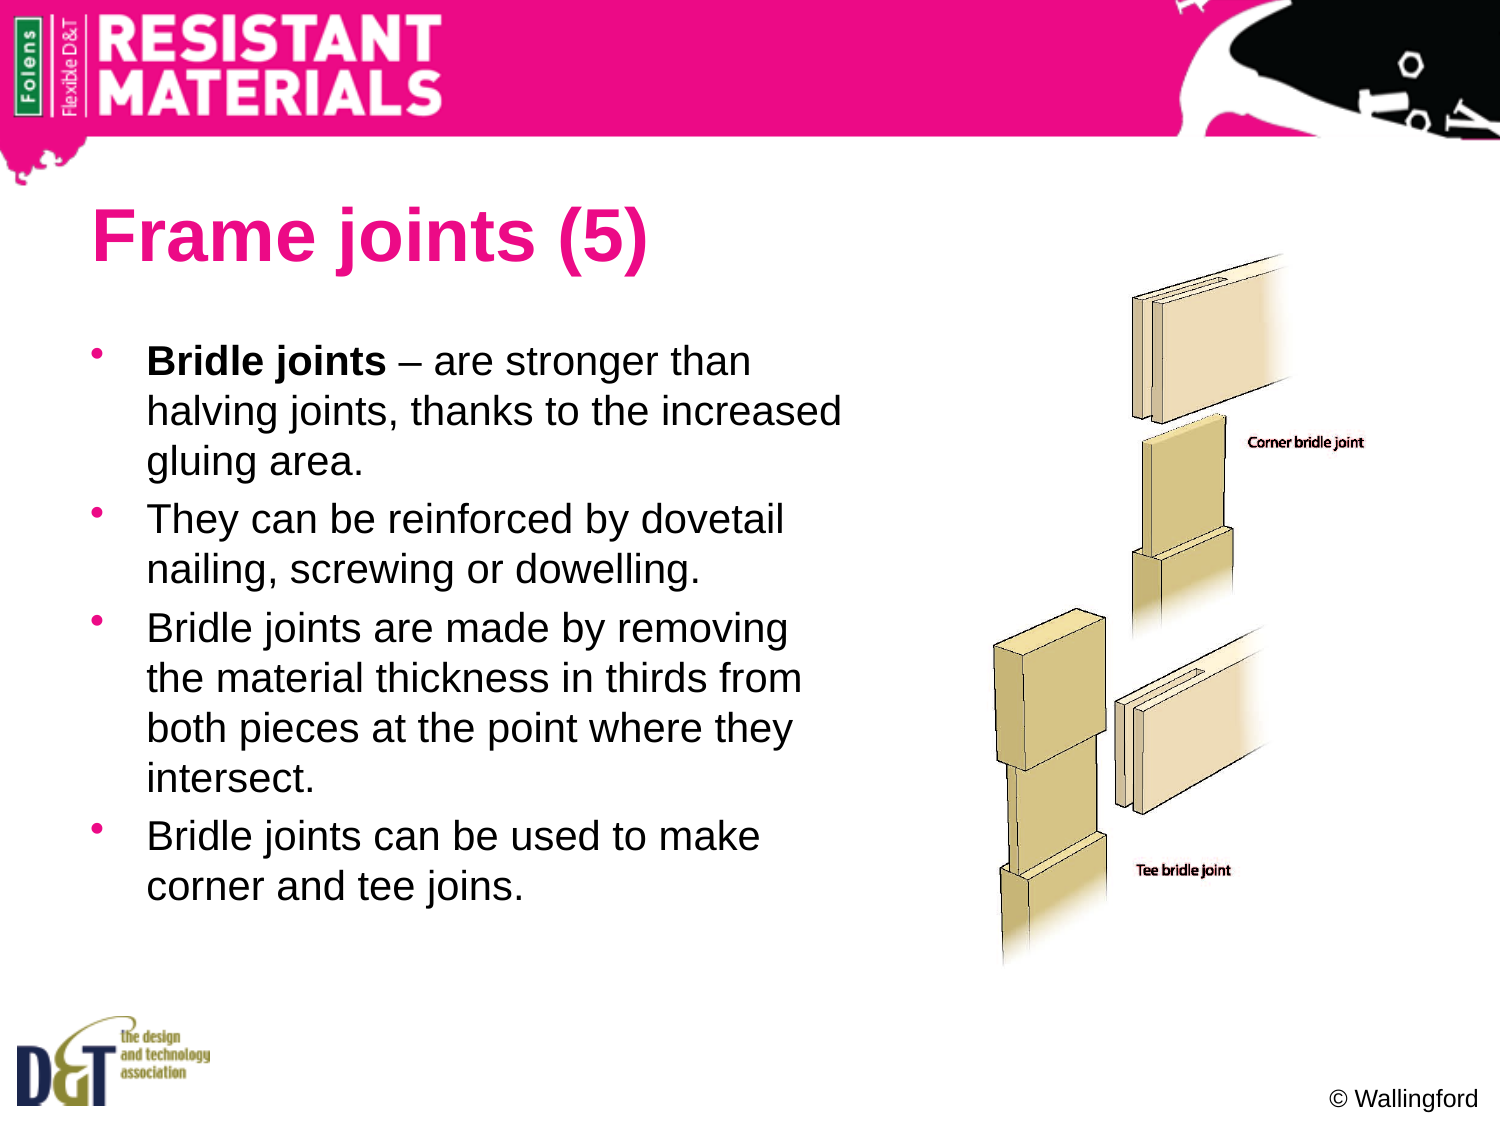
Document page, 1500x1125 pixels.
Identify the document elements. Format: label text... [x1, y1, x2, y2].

picture [0, 0, 1500, 1125]
list Bridle joints – are stronger than halving joints, thanks to the increased gluing area. They can be reinforced by dovetail nailing, screwing or dowelling. Bridle joints are made by removing the material thickness in thirds from both pieces at the point where they intersect. Bridle joints can be used to make corner and tee joins. [75, 326, 869, 1005]
text_box © Wallingford [1257, 1074, 1495, 1125]
title Frame joints (5) [76, 160, 1427, 301]
